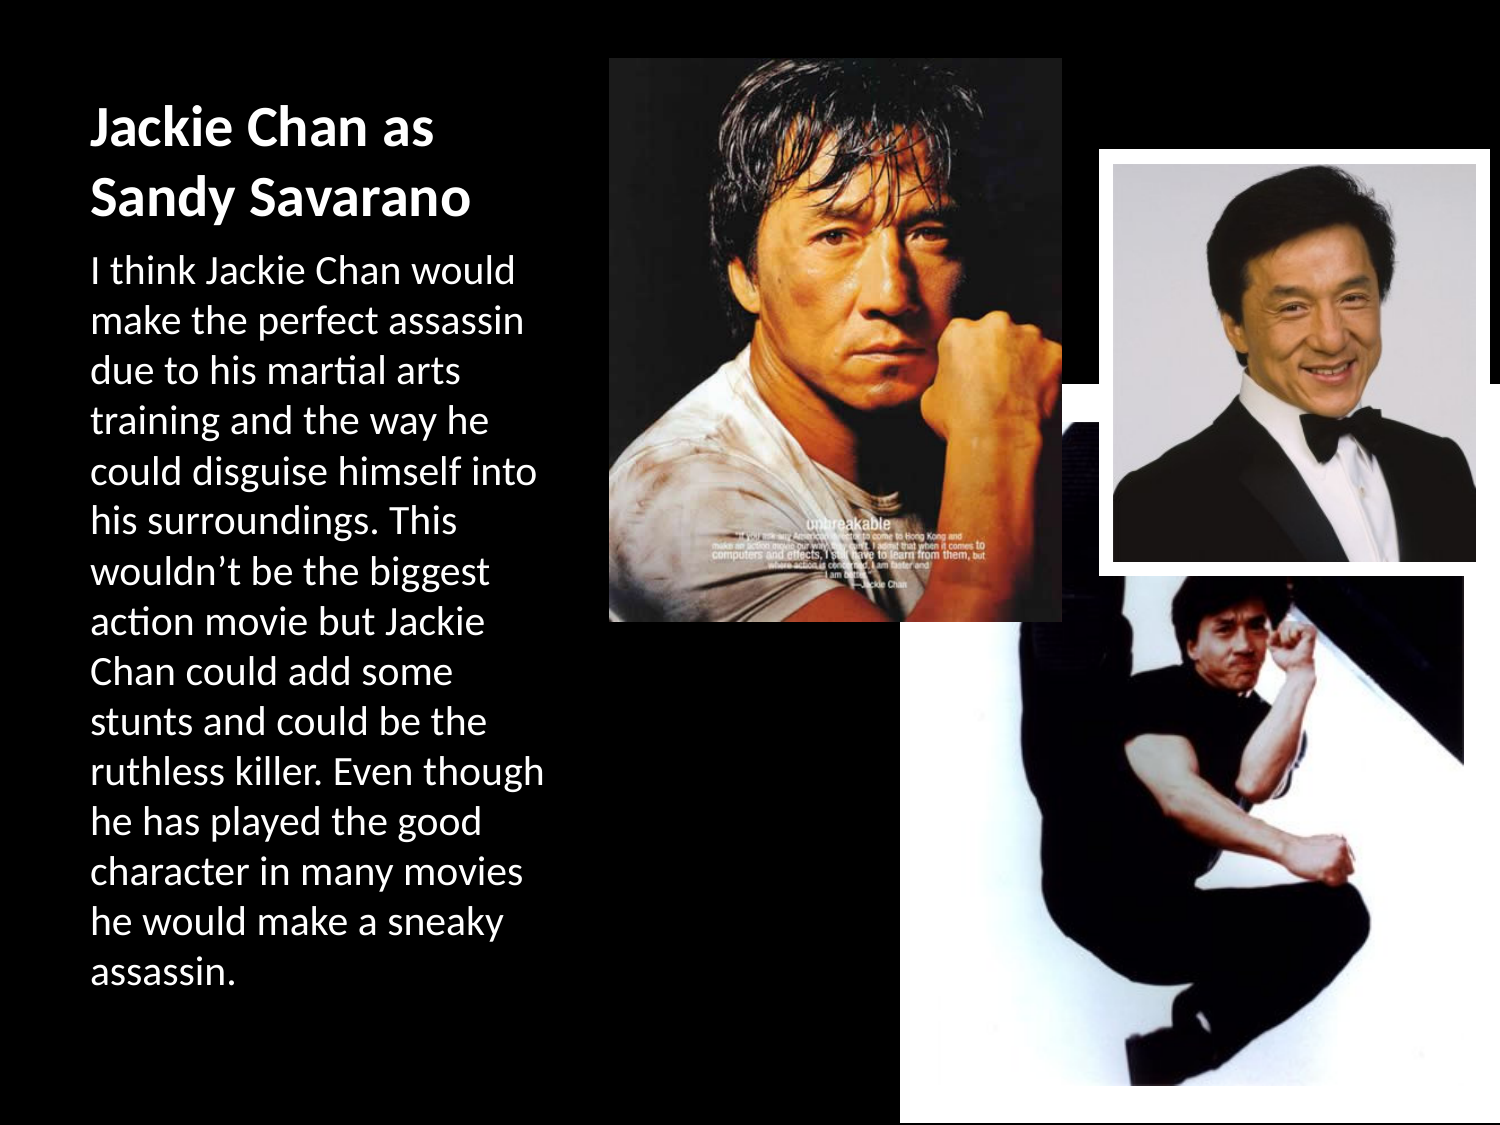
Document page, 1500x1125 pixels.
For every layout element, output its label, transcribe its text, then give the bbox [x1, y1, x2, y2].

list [937, 421, 1465, 1087]
list I think Jackie Chan would make the perfect assassin due to his martial arts training and the way he could disguise himself into his surroundings. This wouldn’t be the biggest action movie but Jackie Chan could add some stunts and could be the ruthless killer. Even though he has played the good character in many movies he would make a sneaky assassin. [75, 235, 569, 1005]
title Jackie Chan as Sandy Savarano [75, 44, 569, 235]
picture [609, 58, 1062, 623]
picture [1112, 163, 1477, 562]
